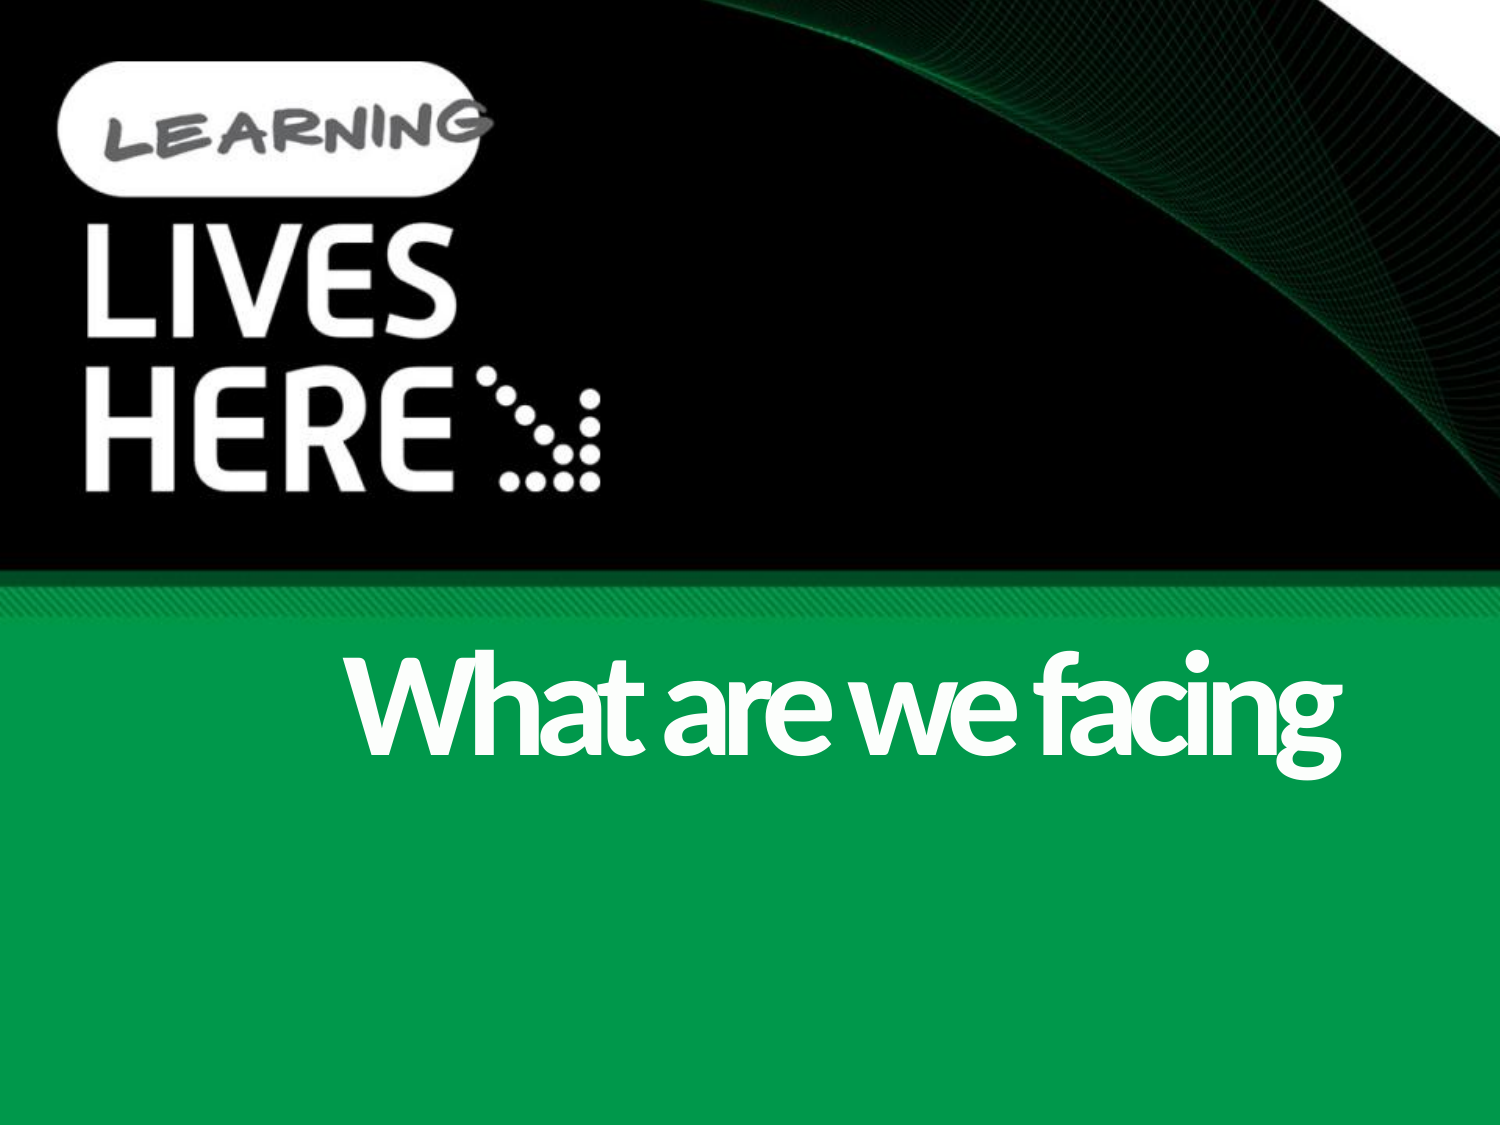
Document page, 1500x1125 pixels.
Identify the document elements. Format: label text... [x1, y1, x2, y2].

list What are we facing [83, 625, 1344, 800]
picture [0, 0, 1500, 1125]
